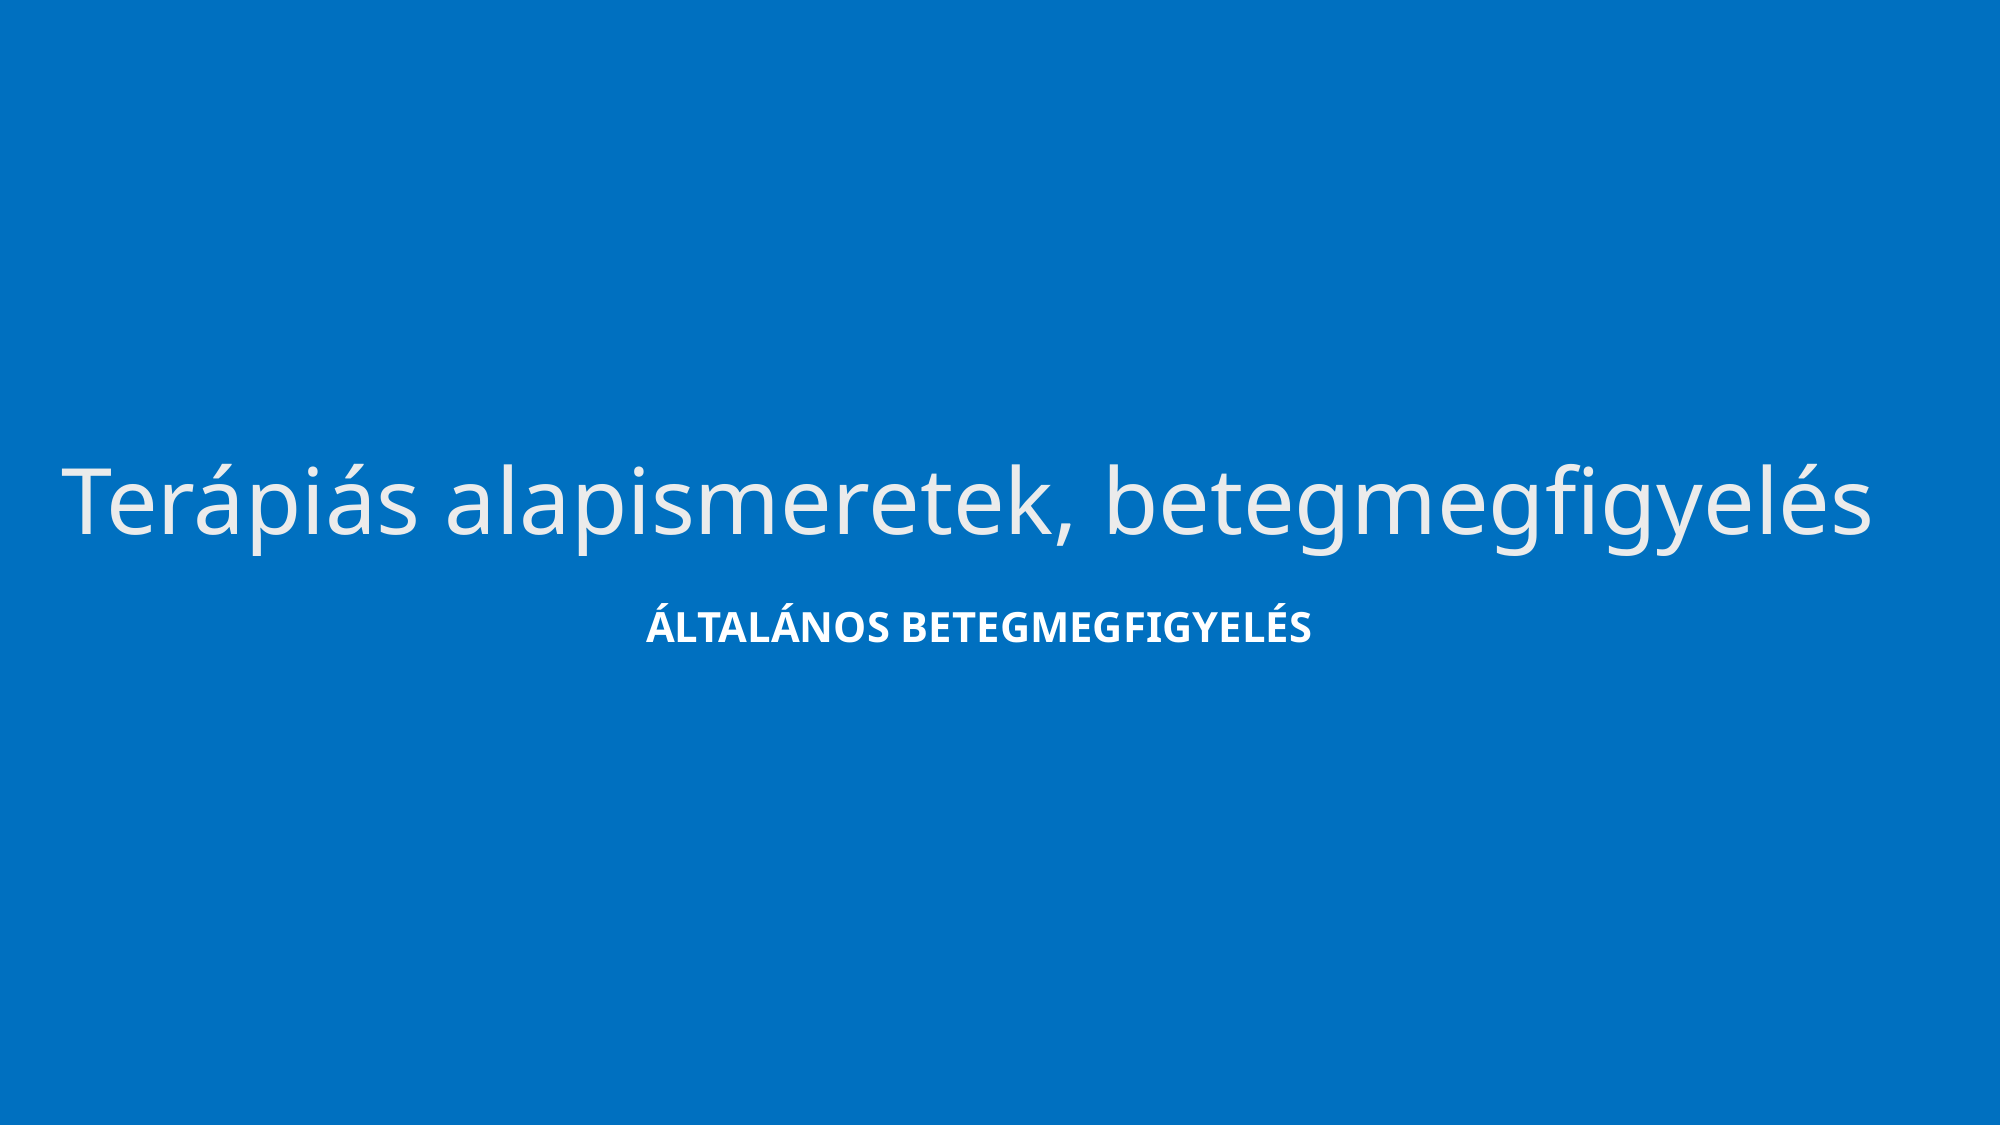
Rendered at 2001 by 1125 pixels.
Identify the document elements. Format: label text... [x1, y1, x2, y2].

title Terápiás alapismeretek, betegmegfigyelés [46, 14, 2000, 561]
subtitle Általános betegmegfigyelés [255, 593, 1703, 735]
